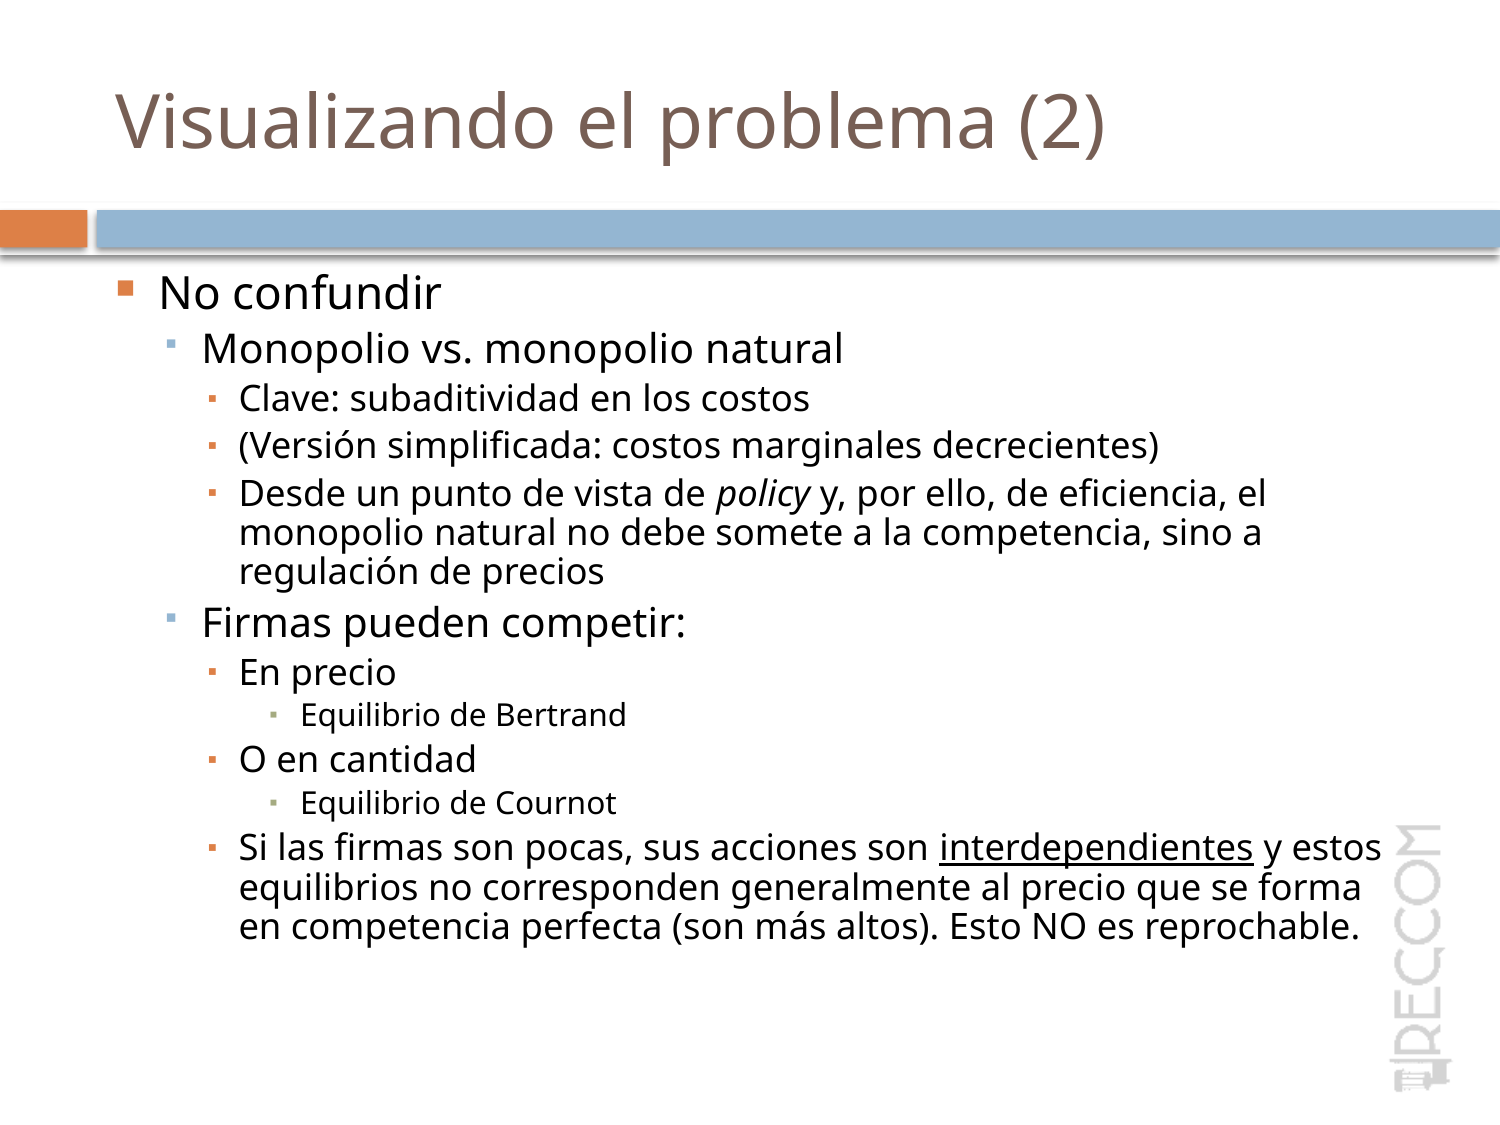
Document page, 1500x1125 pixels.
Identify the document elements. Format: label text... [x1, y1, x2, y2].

list No confundir Monopolio vs. monopolio natural Clave: subaditividad en los costos (Versión simplificada: costos marginales decrecientes) Desde un punto de vista de policy y, por ello, de eficiencia, el monopolio natural no debe somete a la competencia, sino a regulación de precios Firmas pueden competir: En precio Equilibrio de Bertrand O en cantidad Equilibrio de Cournot Si las firmas son pocas, sus acciones son interdependientes y estos equilibrios no corresponden generalmente al precio que se forma en competencia perfecta (son más altos). Esto NO es reprochable. [100, 262, 1400, 1000]
title Visualizando el problema (2) [100, 37, 1438, 200]
